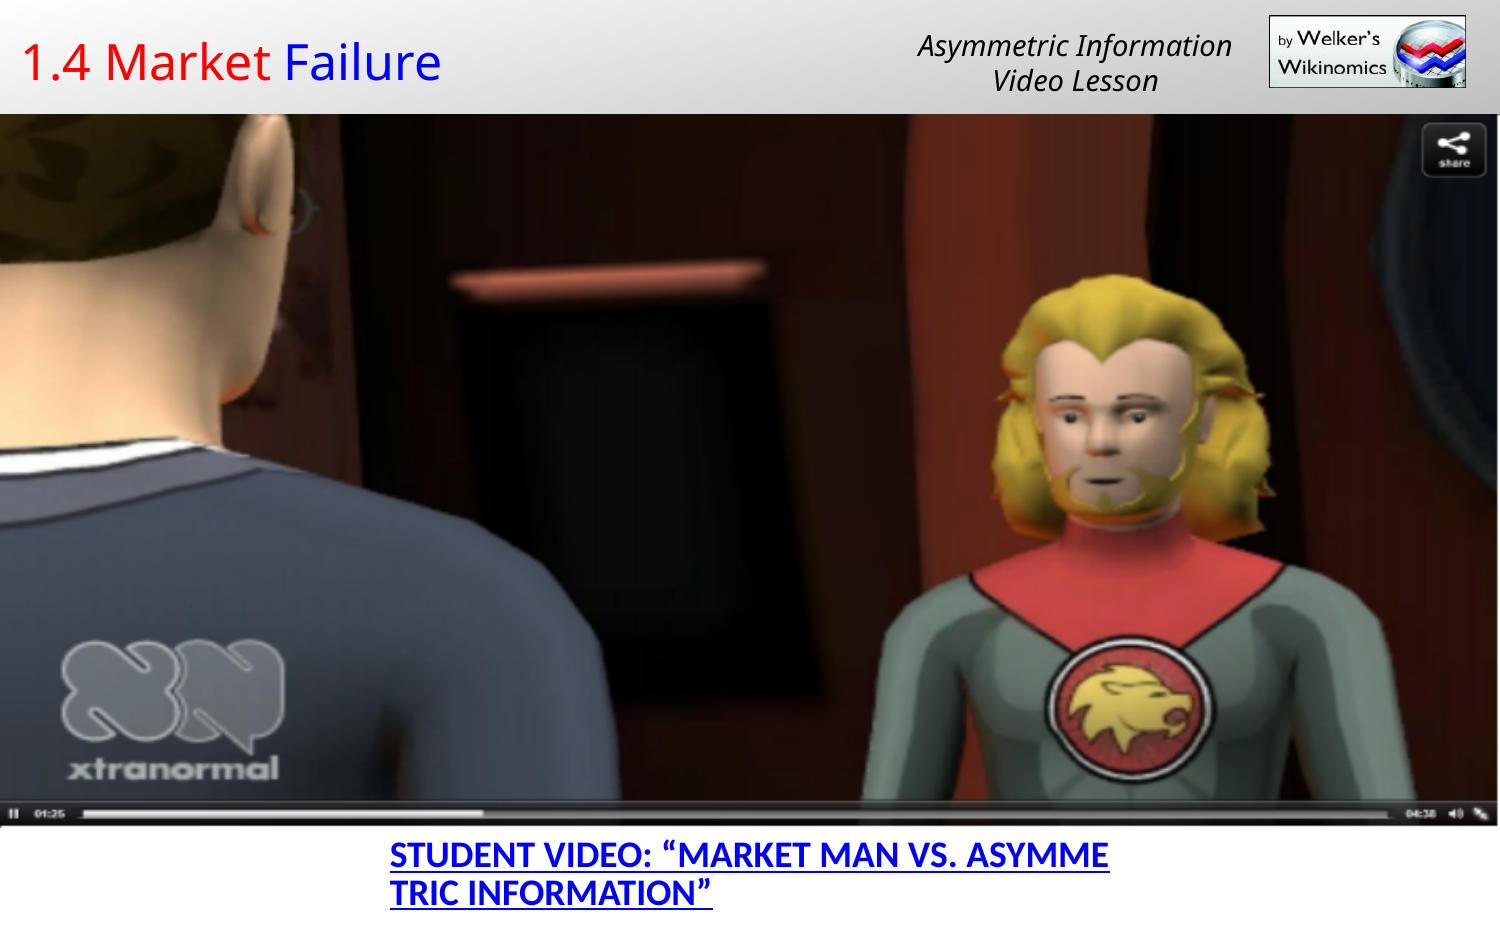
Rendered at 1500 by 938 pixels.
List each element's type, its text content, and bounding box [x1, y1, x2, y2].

text_box STUDENT VIDEO: “MARKET MAN VS. ASYMMETRIC INFORMATION” [374, 836, 1125, 883]
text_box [0, 0, 1500, 113]
picture [0, 114, 1500, 828]
